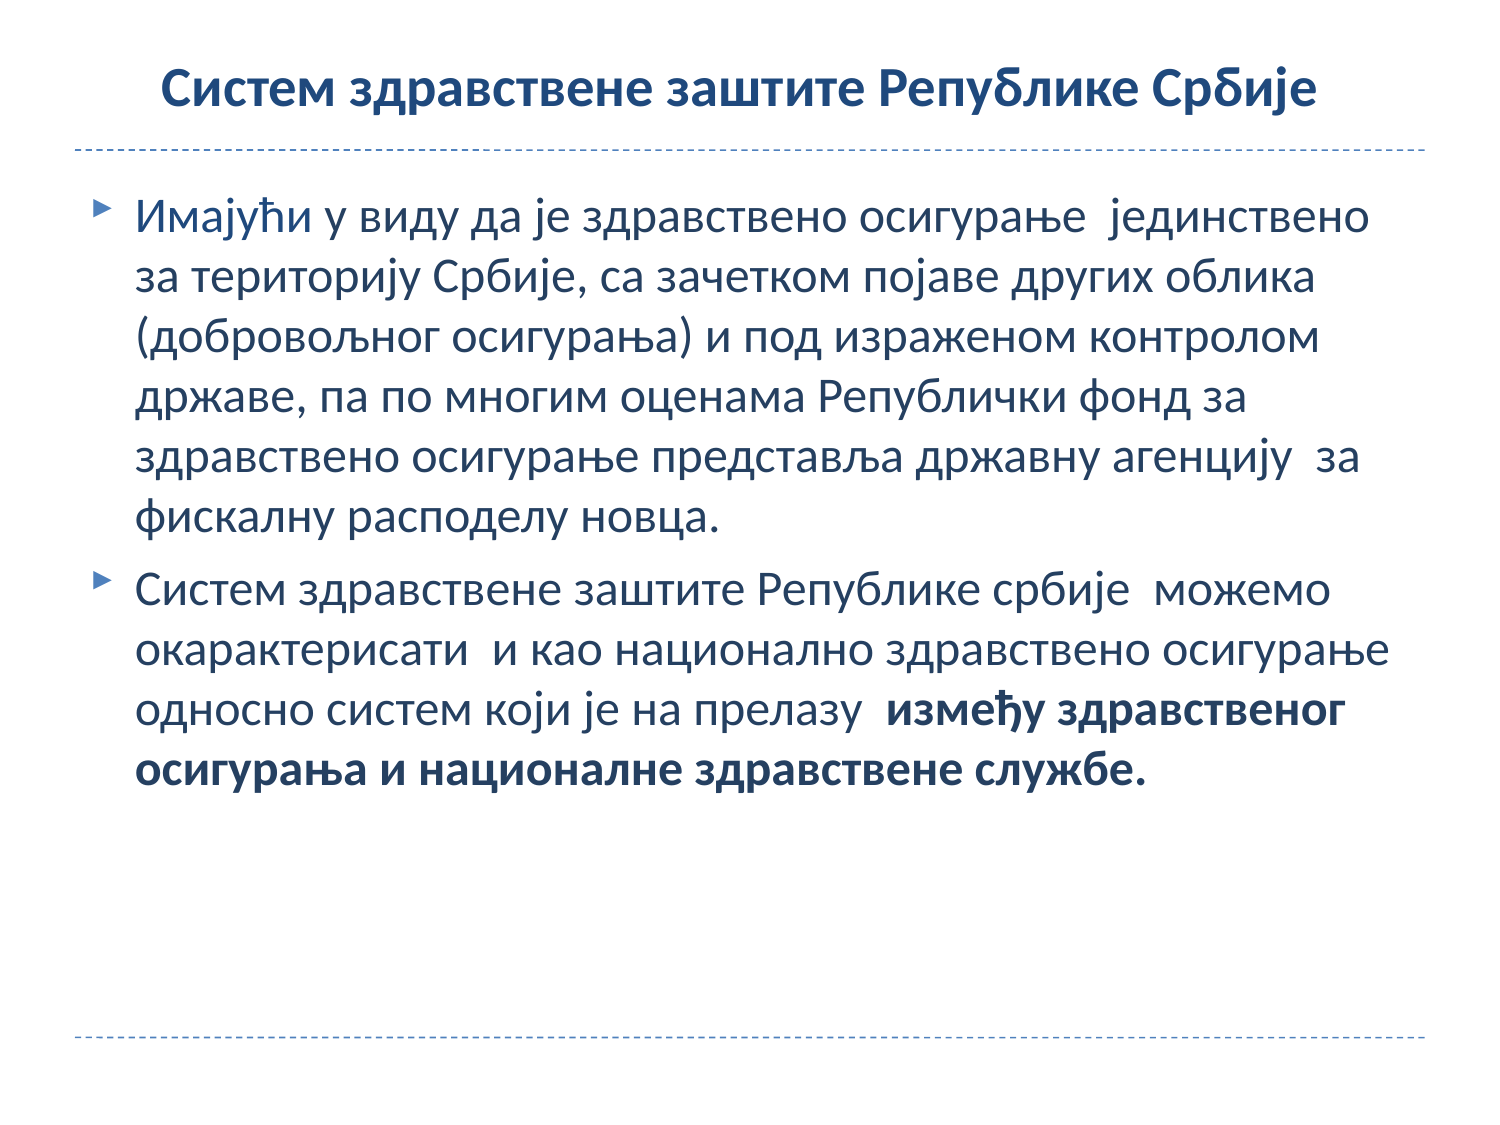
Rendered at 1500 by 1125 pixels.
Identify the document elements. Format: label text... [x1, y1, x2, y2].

title Систем здравствене заштите Републике Србије [64, 0, 1416, 126]
list Имајући у виду да је здравствено осигурање јединствено за територију Србије, са зачетком појаве других облика (добровољног осигурања) и под израженом контролом државе, па по многим оценама Републички фонд за здравствено осигурање представља државну агенцију за фискалну расподелу новца. Систем здравствене заштите Републике србије можемо окарактерисати и као национално здравствено осигурање односно систем који је на прелазу између здравственог осигурања и националне здравствене службе. [74, 174, 1426, 1038]
